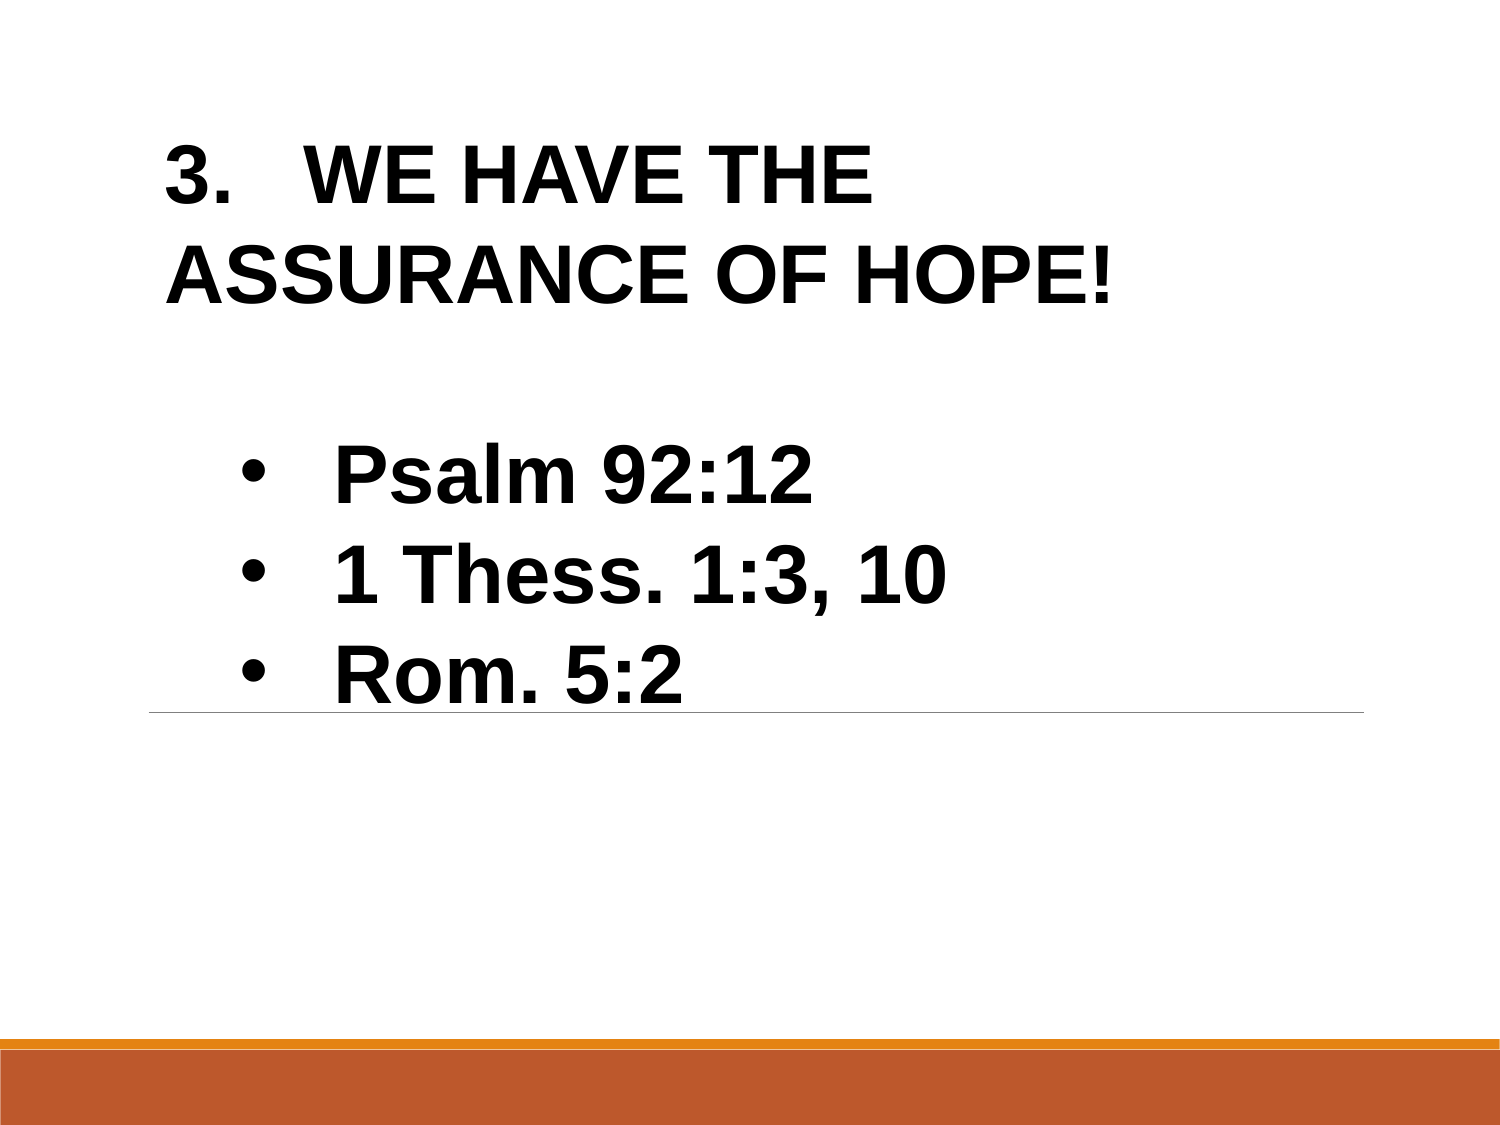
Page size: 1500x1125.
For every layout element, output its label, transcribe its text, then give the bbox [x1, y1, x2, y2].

text_box 3. WE HAVE THE ASSURANCE OF HOPE! Psalm 92:12 1 Thess. 1:3, 10 Rom. 5:2 [150, 112, 1388, 818]
